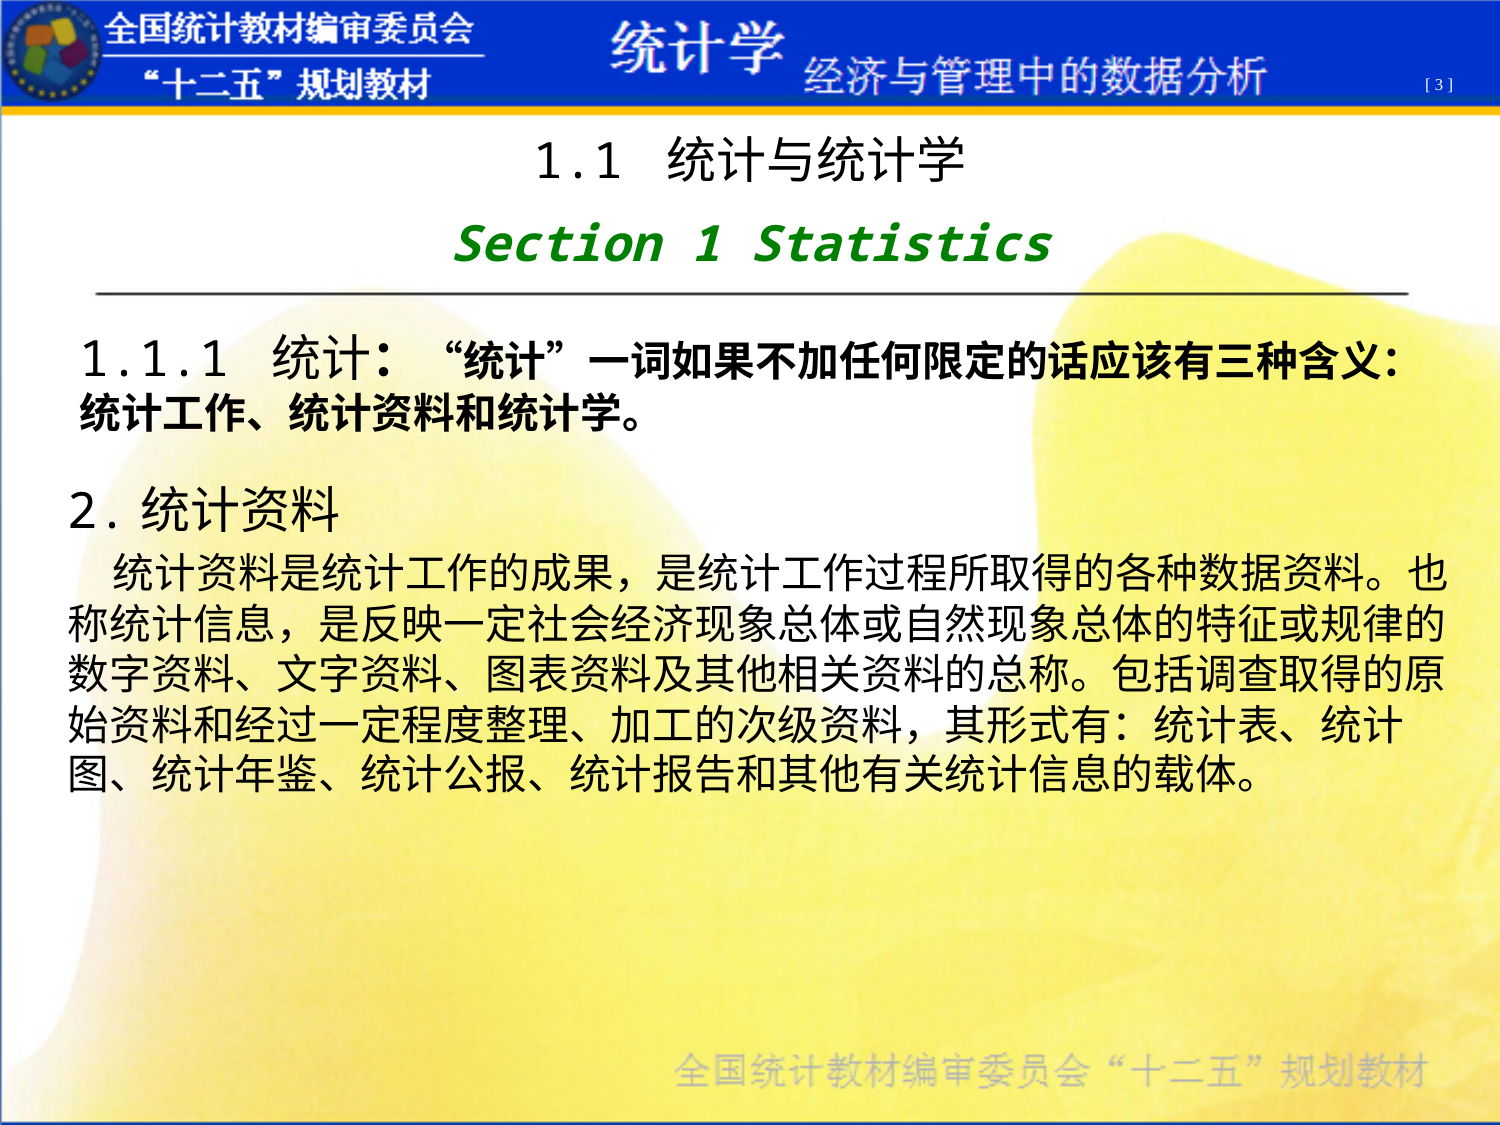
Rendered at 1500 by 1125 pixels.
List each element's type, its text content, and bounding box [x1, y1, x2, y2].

text_box 2.统计资料 统计资料是统计工作的成果，是统计工作过程所取得的各种数据资料。也称统计信息，是反映一定社会经济现象总体或自然现象总体的特征或规律的数字资料、文字资料、图表资料及其他相关资料的总称。包括调查取得的原始资料和经过一定程度整理、加工的次级资料，其形式有：统计表、统计图、统计年鉴、统计公报、统计报告和其他有关统计信息的载体。 [53, 470, 1471, 806]
text_box 1.1.1 统计：“统计”一词如果不加任何限定的话应该有三种含义：统计工作、统计资料和统计学。 [64, 319, 1447, 444]
text_box 1.1 统计与统计学 [64, 121, 1436, 196]
picture [0, 0, 1500, 1125]
text_box Section 1 Statistics [64, 203, 1436, 279]
text_box [ 3 ] [1364, 66, 1468, 142]
